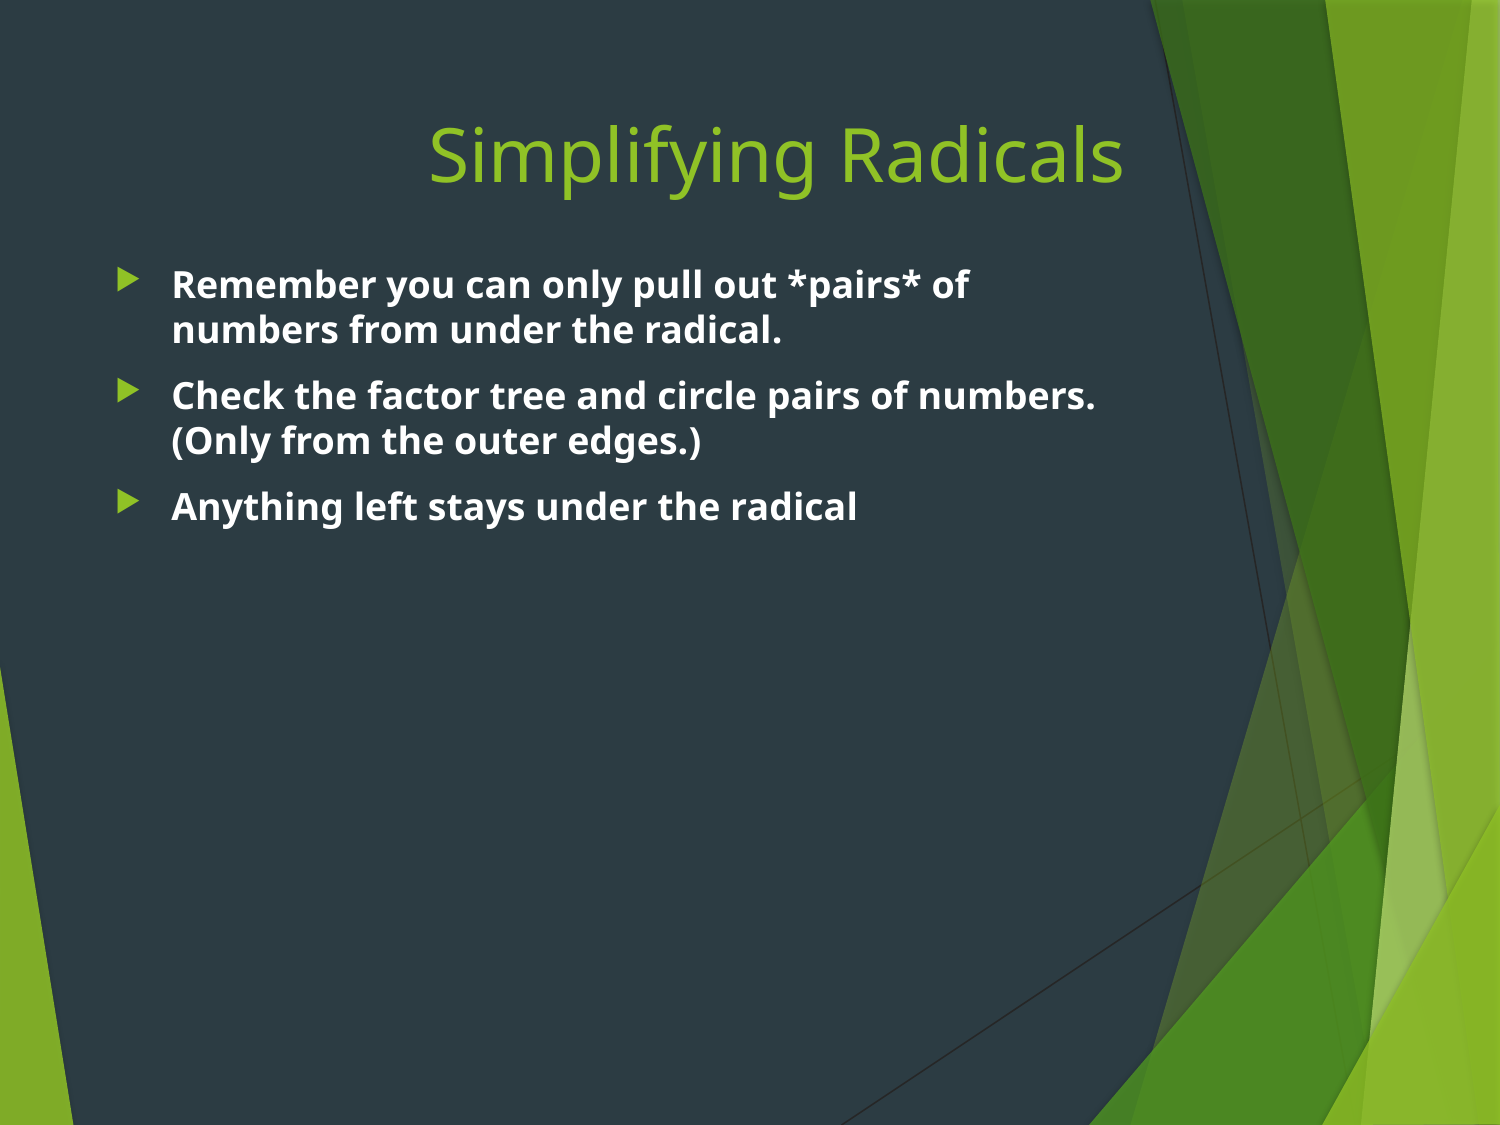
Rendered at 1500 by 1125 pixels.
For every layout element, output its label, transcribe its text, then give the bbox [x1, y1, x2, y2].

title Simplifying Radicals [99, 99, 1142, 253]
list Remember you can only pull out *pairs* of numbers from under the radical. Check the factor tree and circle pairs of numbers. (Only from the outer edges.) Anything left stays under the radical [99, 253, 1142, 553]
